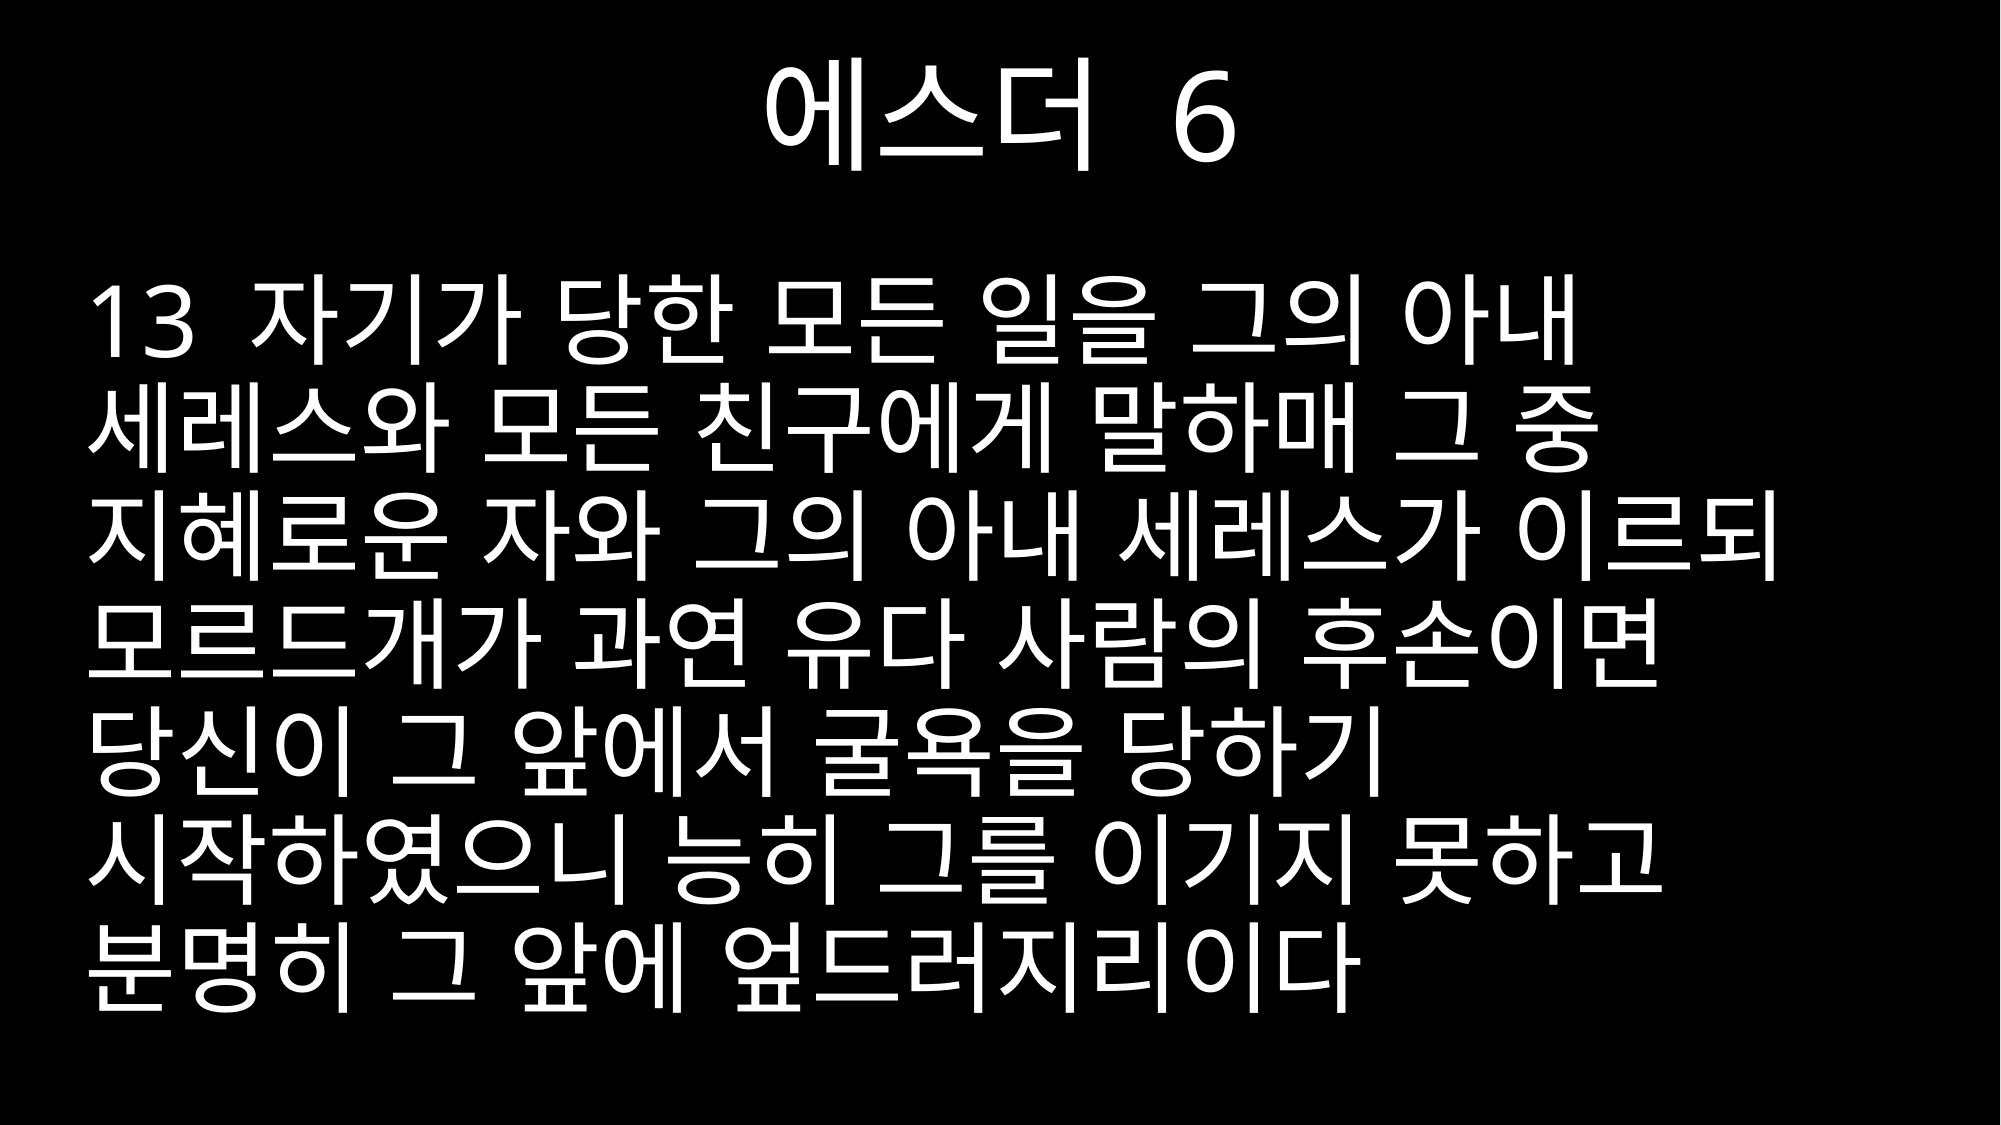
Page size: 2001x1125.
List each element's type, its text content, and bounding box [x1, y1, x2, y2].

list 13 자기가 당한 모든 일을 그의 아내 세레스와 모든 친구에게 말하매 그 중 지혜로운 자와 그의 아내 세레스가 이르되 모르드개가 과연 유다 사람의 후손이면 당신이 그 앞에서 굴욕을 당하기 시작하였으니 능히 그를 이기지 못하고 분명히 그 앞에 엎드러지리이다 [69, 263, 1953, 423]
footer 에스더 6 [0, 32, 2000, 192]
picture [0, 0, 2001, 1125]
